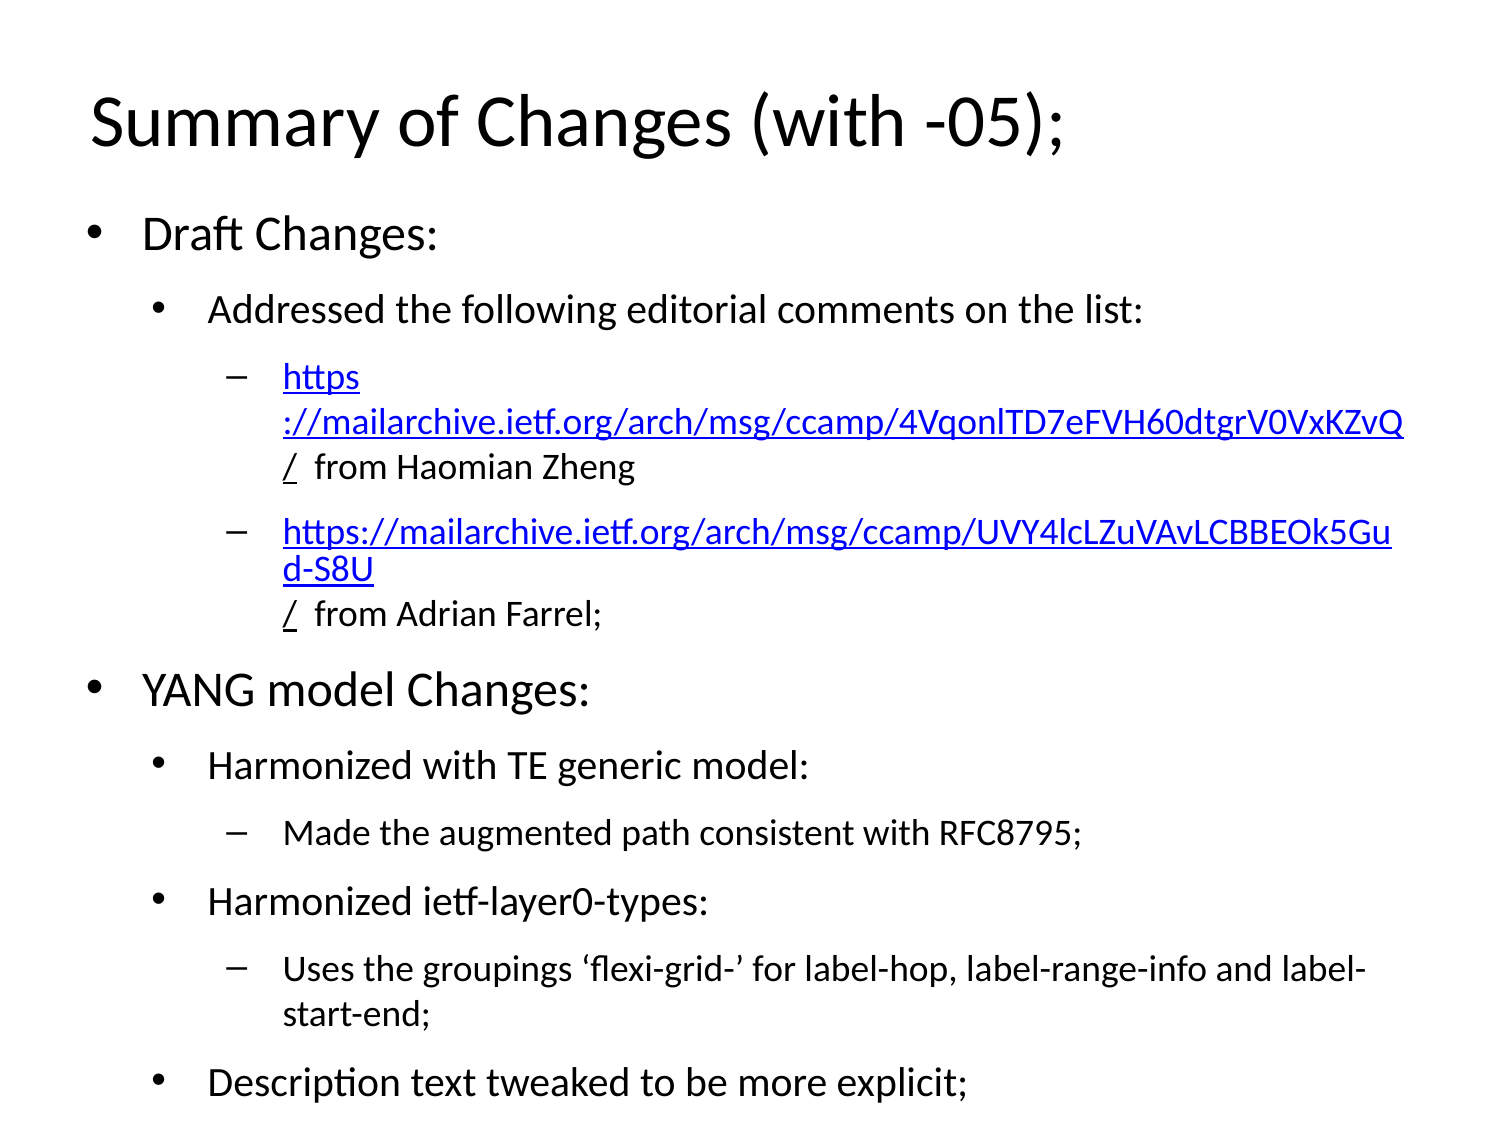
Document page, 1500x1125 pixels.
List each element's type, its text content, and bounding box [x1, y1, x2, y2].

list Draft Changes: Addressed the following editorial comments on the list: https://mailarchive.ietf.org/arch/msg/ccamp/4VqonlTD7eFVH60dtgrV0VxKZvQ/ from Haomian Zheng https://mailarchive.ietf.org/arch/msg/ccamp/UVY4lcLZuVAvLCBBEOk5Gud-S8U/ from Adrian Farrel; YANG model Changes: Harmonized with TE generic model: Made the augmented path consistent with RFC8795; Harmonized ietf-layer0-types: Uses the groupings ‘flexi-grid-’ for label-hop, label-range-info and label-start-end; Description text tweaked to be more explicit; [70, 193, 1421, 966]
title Summary of Changes (with -05); [75, 45, 1425, 188]
